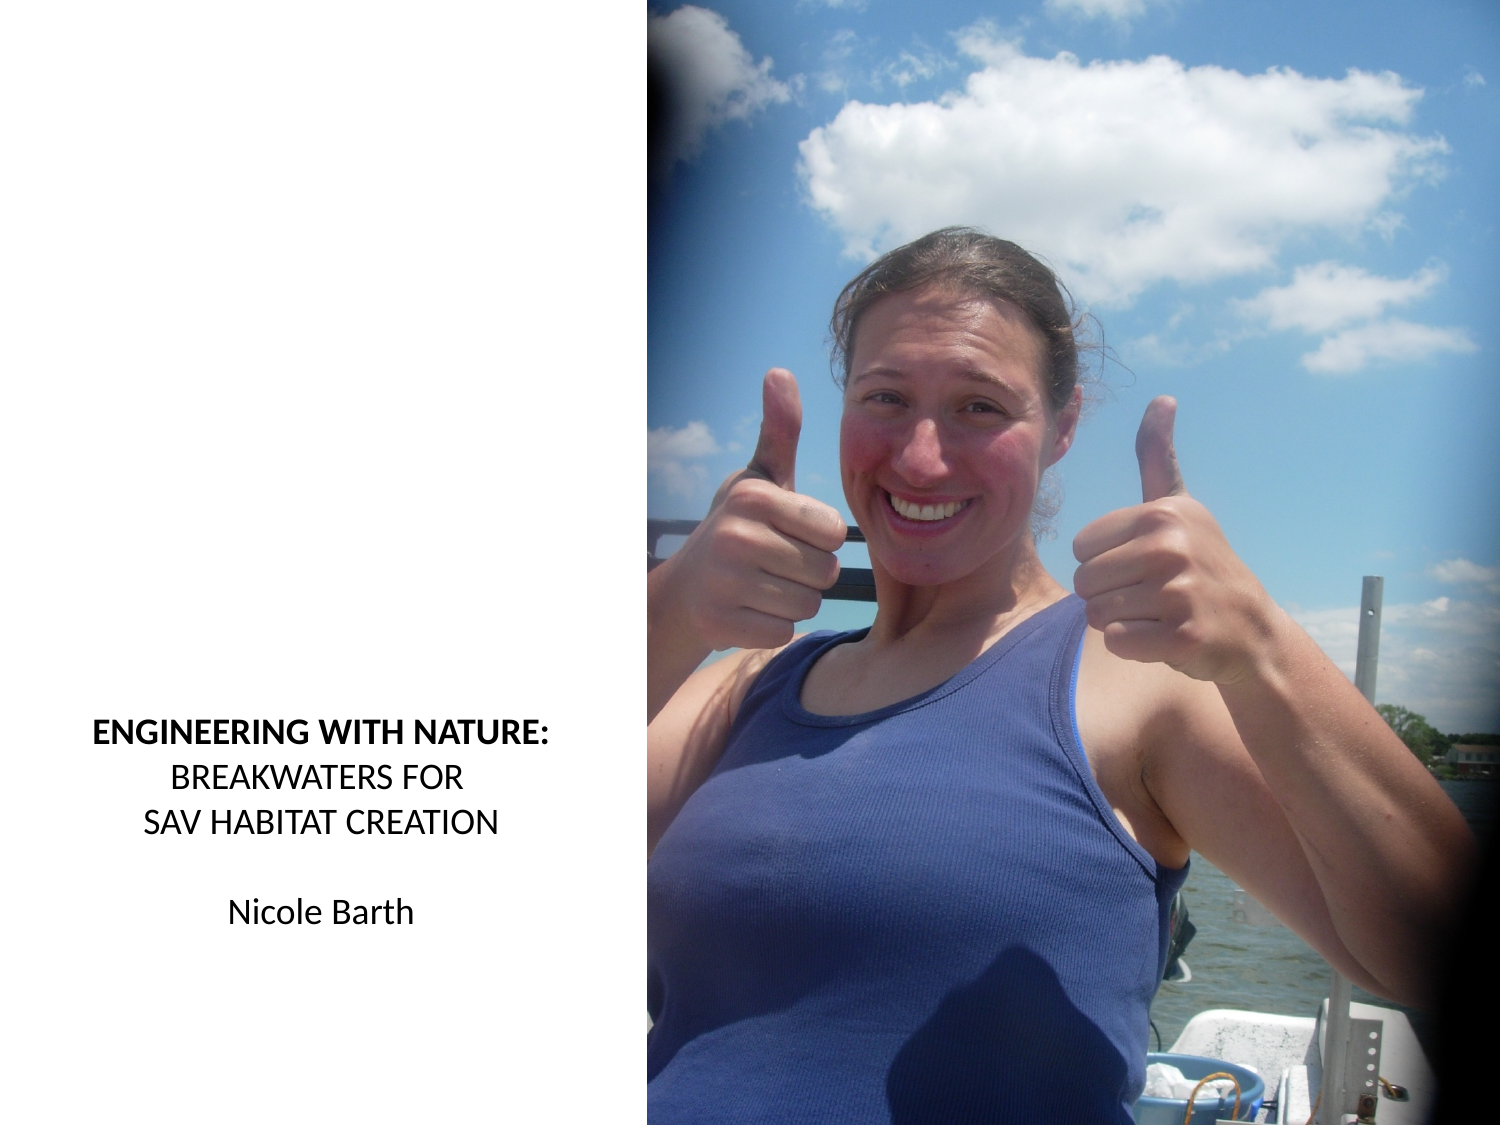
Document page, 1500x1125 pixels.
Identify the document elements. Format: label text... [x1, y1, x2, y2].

text_box ENGINEERING WITH NATURE: BREAKWATERS FOR SAV HABITAT CREATION Nicole Barth [77, 699, 566, 940]
picture [647, 0, 1500, 1125]
